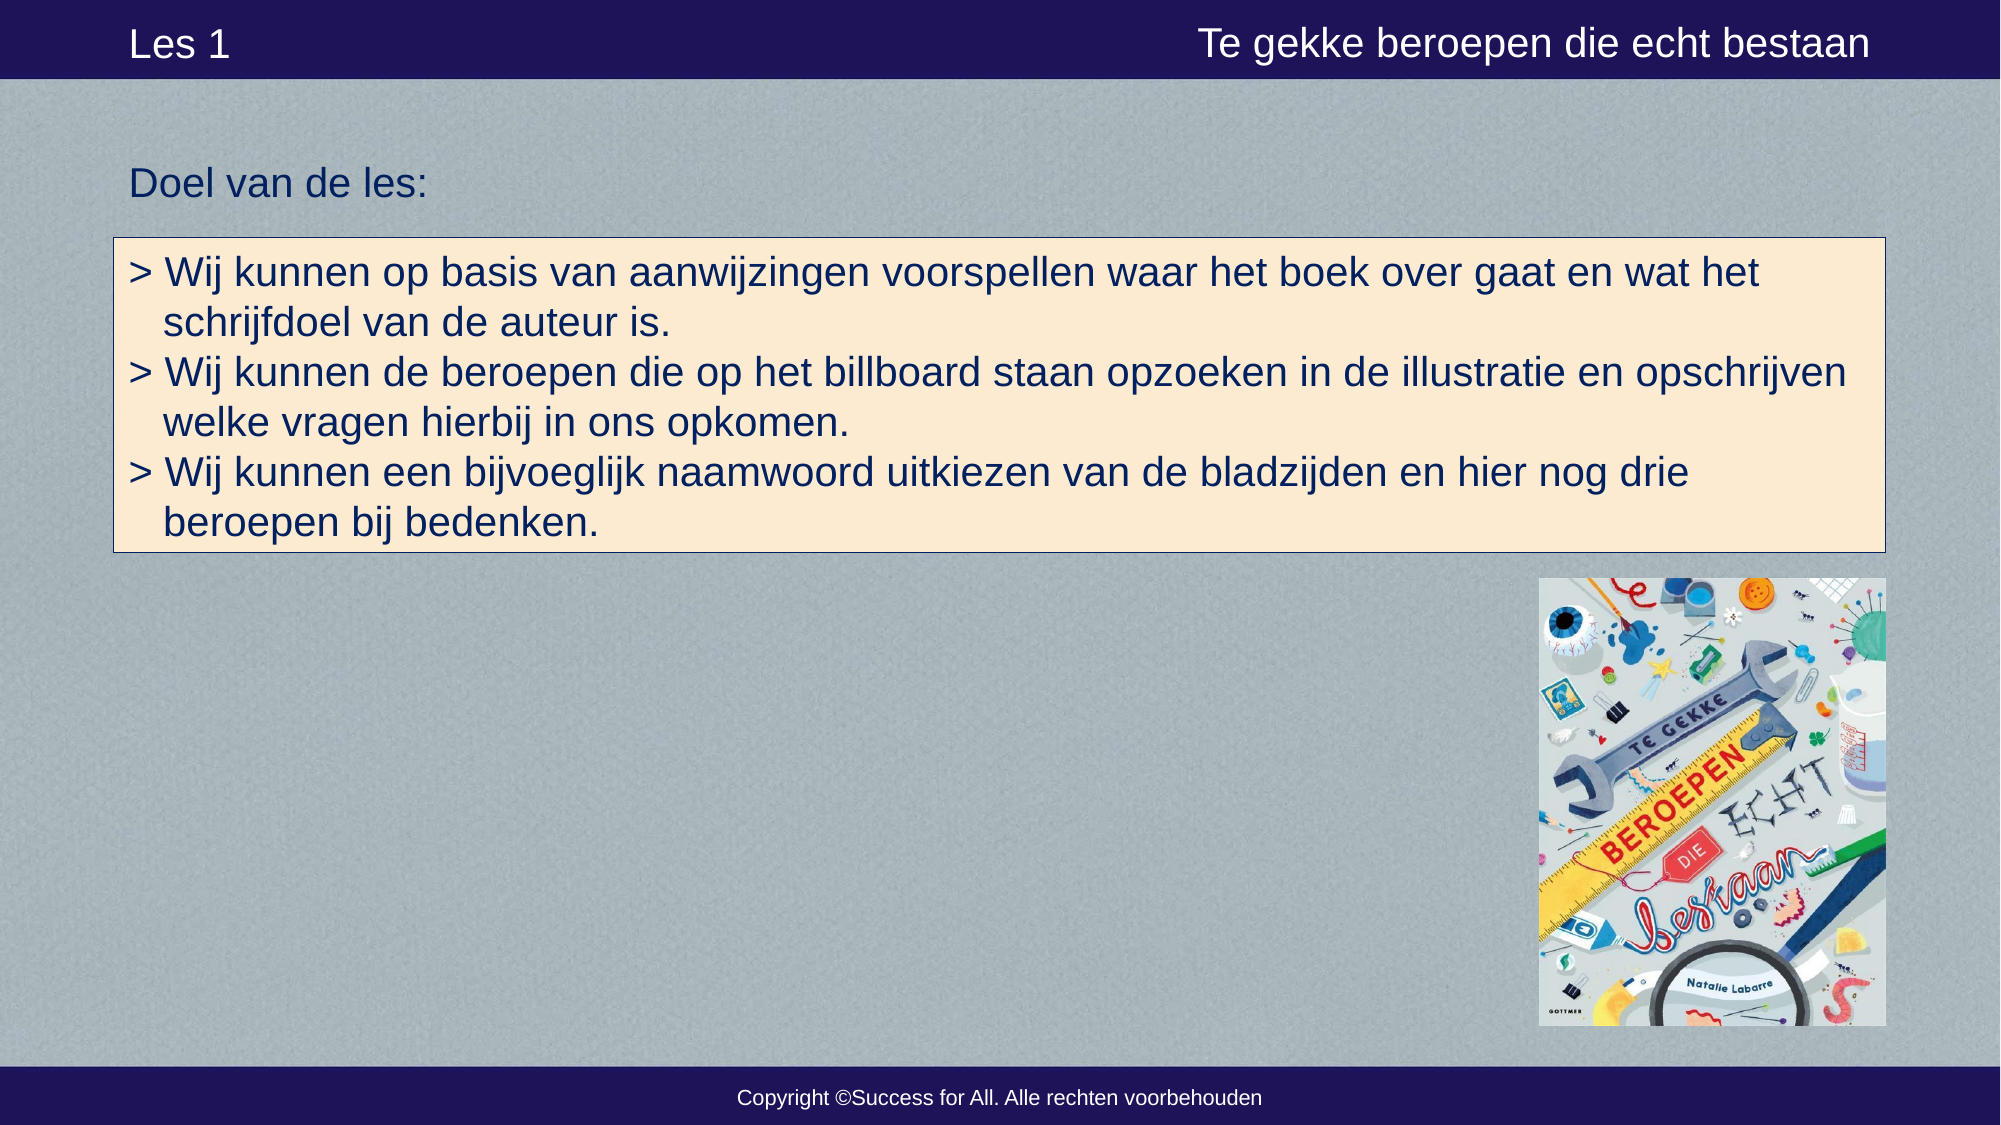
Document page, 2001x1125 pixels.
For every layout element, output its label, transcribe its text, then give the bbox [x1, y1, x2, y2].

text_box Doel van de les: [113, 148, 1635, 214]
text_box > Wij kunnen op basis van aanwijzingen voorspellen waar het boek over gaat en wat het schrijfdoel van de auteur is. > Wij kunnen de beroepen die op het billboard staan opzoeken in de illustratie en opschrijven welke vragen hierbij in ons opkomen. > Wij kunnen een bijvoeglijk naamwoord uitkiezen van de bladzijden en hier nog drie beroepen bij bedenken. [113, 237, 1886, 553]
text_box Les 1 [114, 9, 354, 75]
text_box Te gekke beroepen die echt bestaan [999, 8, 1886, 73]
picture [0, 0, 2001, 1125]
text_box Copyright ©Success for All. Alle rechten voorbehouden [0, 1076, 2000, 1125]
